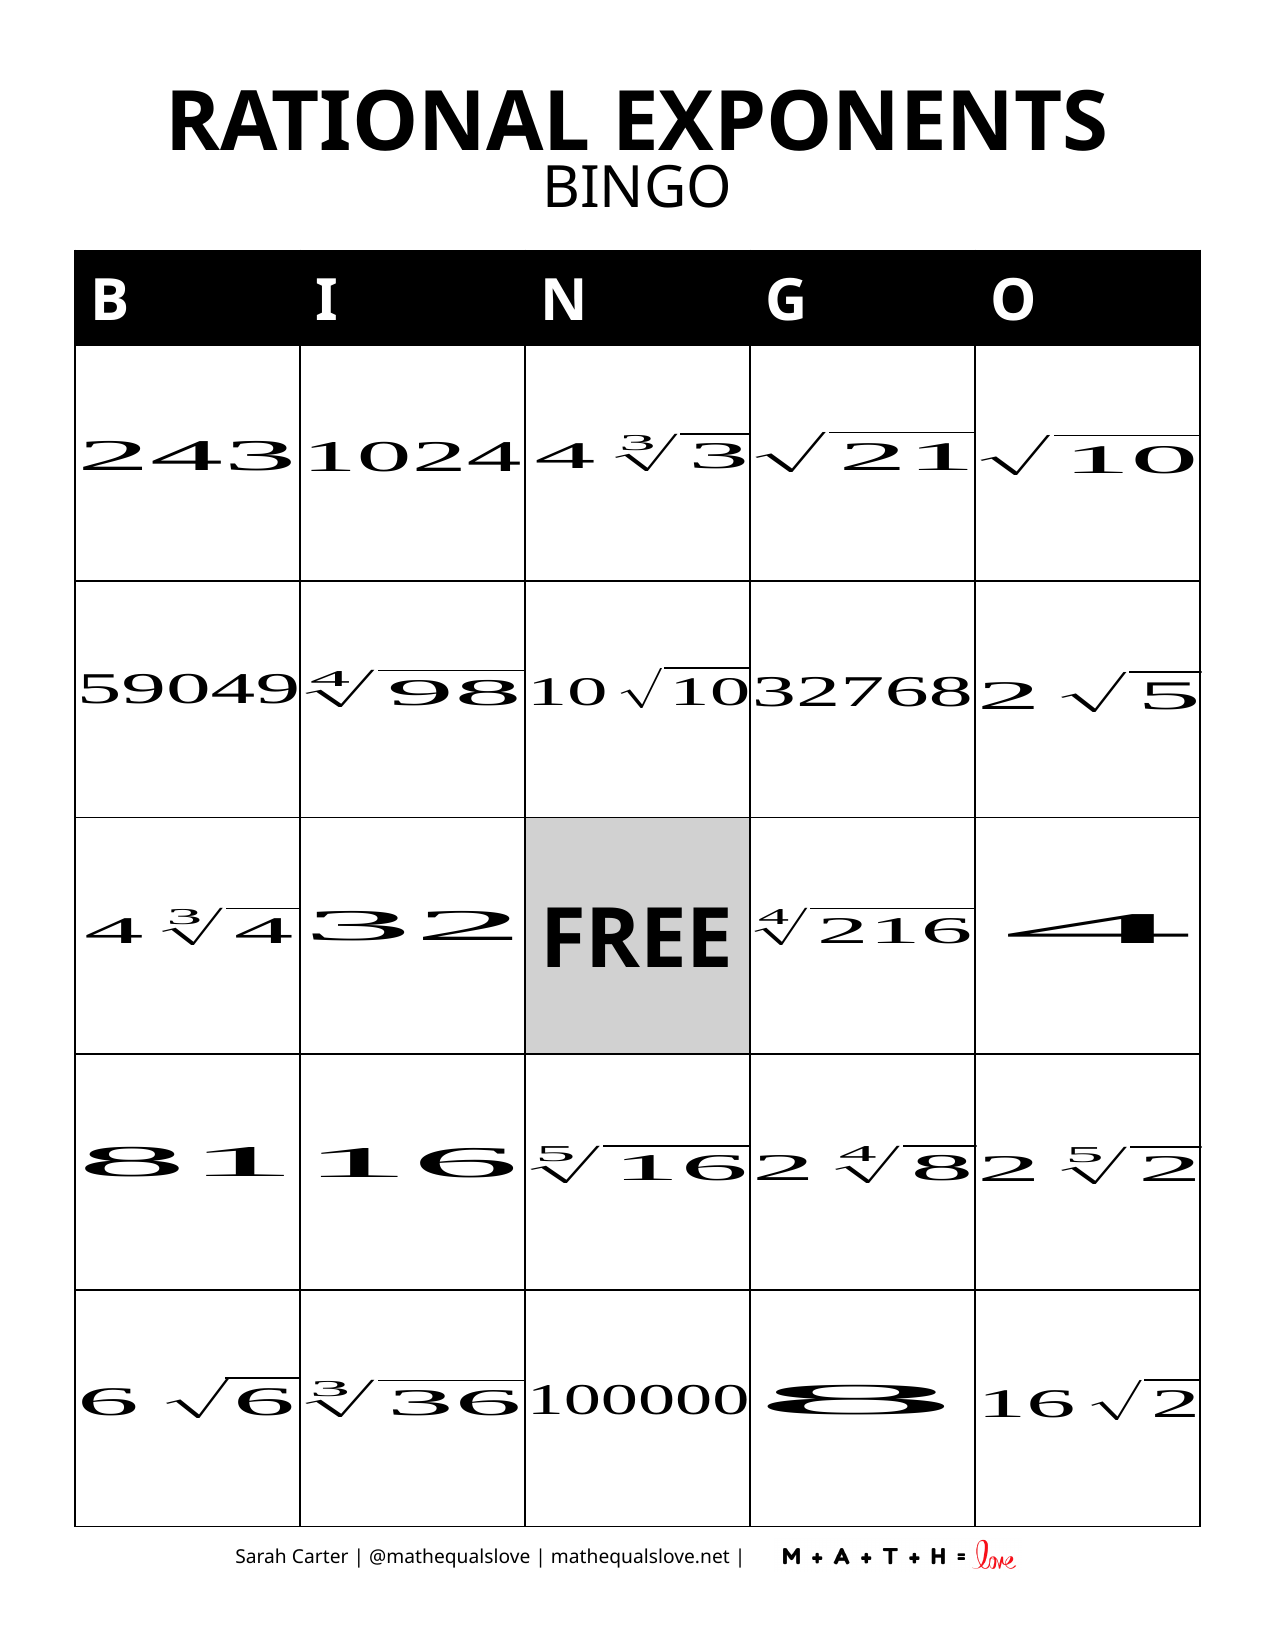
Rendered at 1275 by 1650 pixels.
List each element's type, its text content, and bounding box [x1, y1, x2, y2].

table_cell [526, 1291, 749, 1526]
table_cell [76, 1055, 299, 1289]
table_cell [76, 1291, 299, 1526]
table_cell [976, 1055, 1199, 1289]
table_header G [751, 251, 974, 344]
table_header B [76, 251, 299, 344]
table_cell [301, 818, 524, 1053]
table_cell [301, 1291, 524, 1526]
table_header I [301, 251, 524, 344]
table_cell [301, 582, 524, 817]
table_cell [976, 582, 1199, 817]
table_cell FREE [526, 818, 749, 1053]
table_cell [751, 818, 974, 1053]
table_cell [751, 346, 974, 580]
table_cell [976, 346, 1199, 580]
table_cell [751, 582, 974, 817]
table_cell [76, 582, 299, 817]
table_cell [76, 818, 299, 1053]
table_cell [301, 346, 524, 580]
table_cell [976, 1291, 1199, 1526]
text_box BINGO [74, 175, 1200, 226]
text_box RATIONAL EXPONENTS [74, 59, 1200, 175]
table_cell [526, 582, 749, 817]
table_header N [526, 251, 749, 344]
table_cell [976, 818, 1199, 1053]
table_cell [751, 1291, 974, 1526]
table_cell [301, 1055, 524, 1289]
table_cell [526, 346, 749, 580]
table_cell [76, 346, 299, 580]
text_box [220, 1535, 1055, 1576]
table_header O [976, 251, 1199, 344]
table_cell [751, 1055, 974, 1289]
table_cell [526, 1055, 749, 1289]
